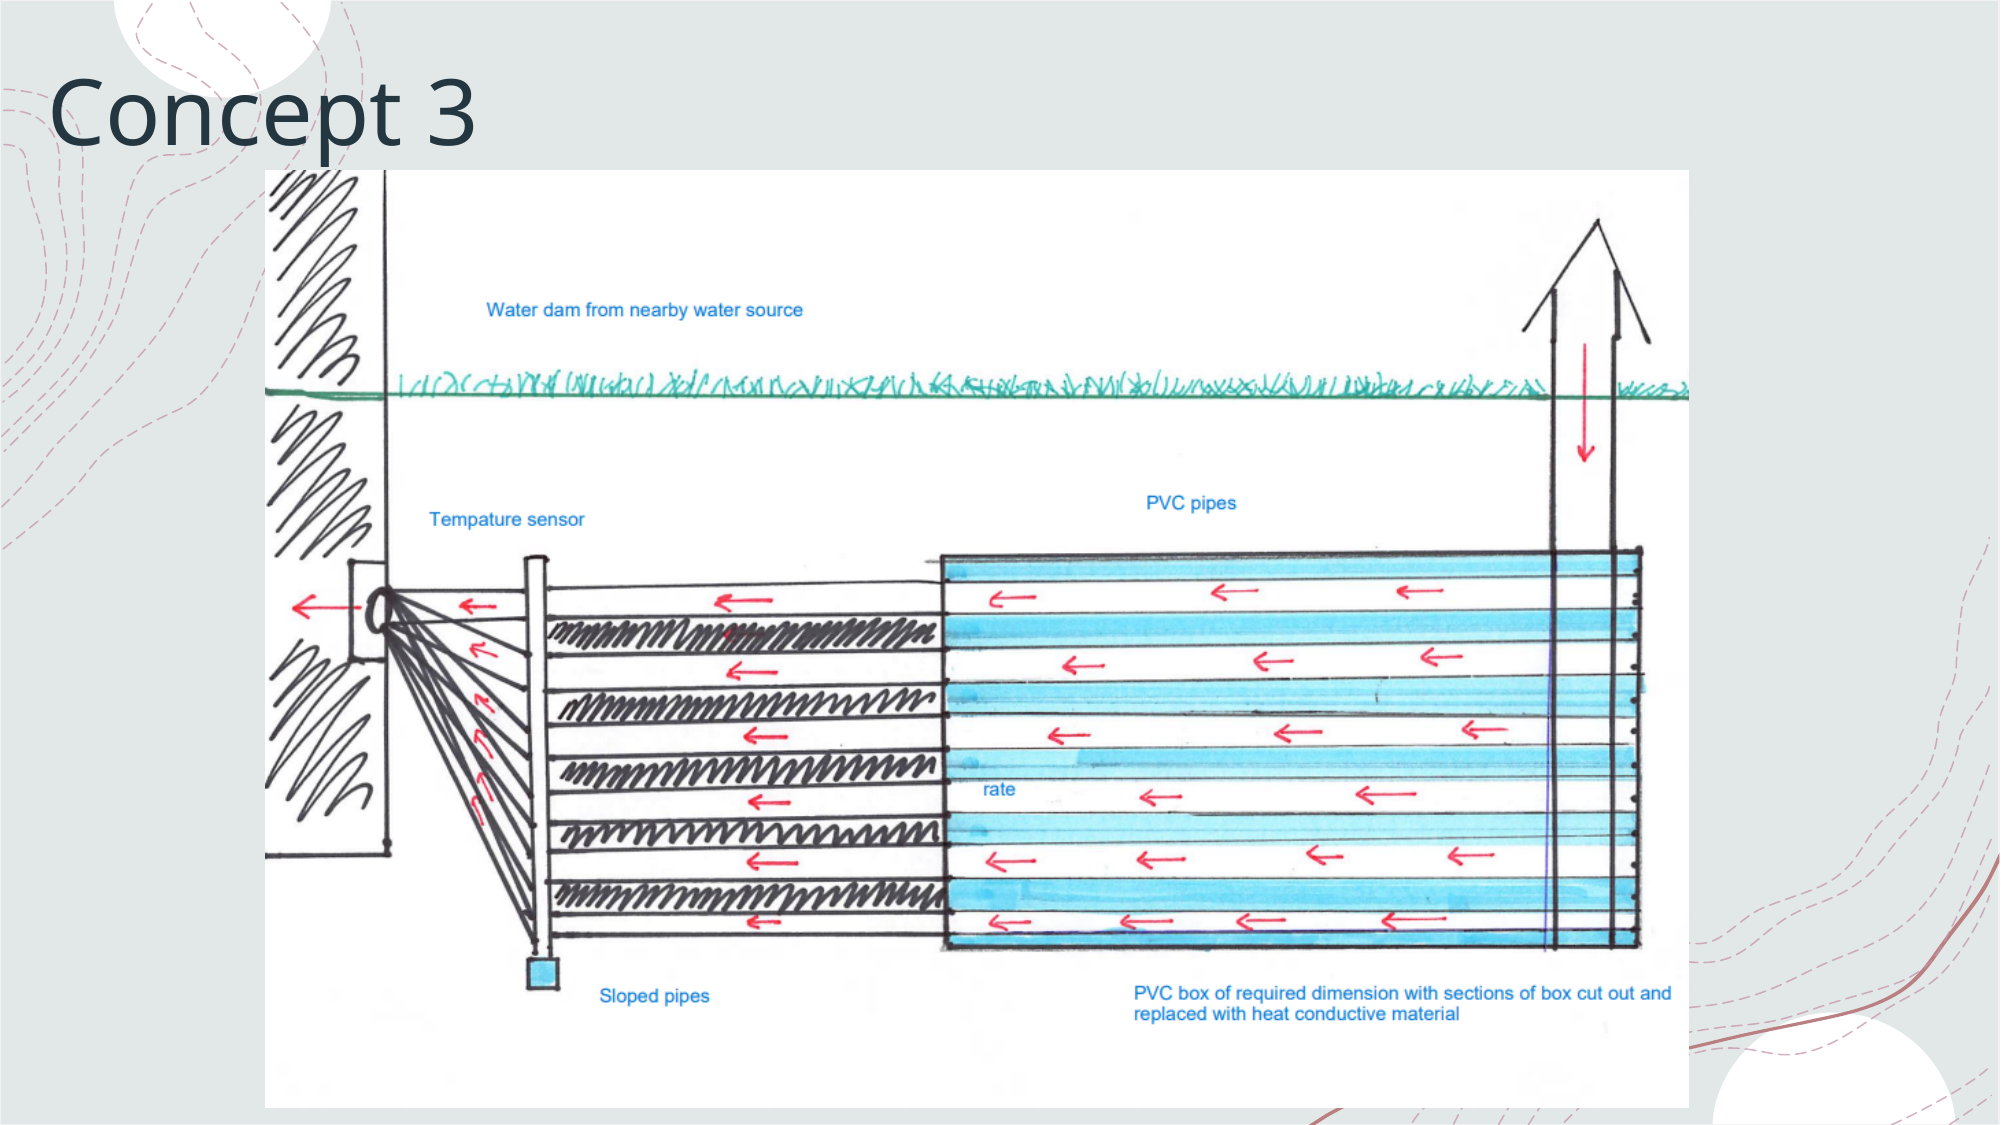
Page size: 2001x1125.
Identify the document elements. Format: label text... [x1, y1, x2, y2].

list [265, 170, 1689, 1108]
title Concept 3 [32, 0, 1758, 218]
